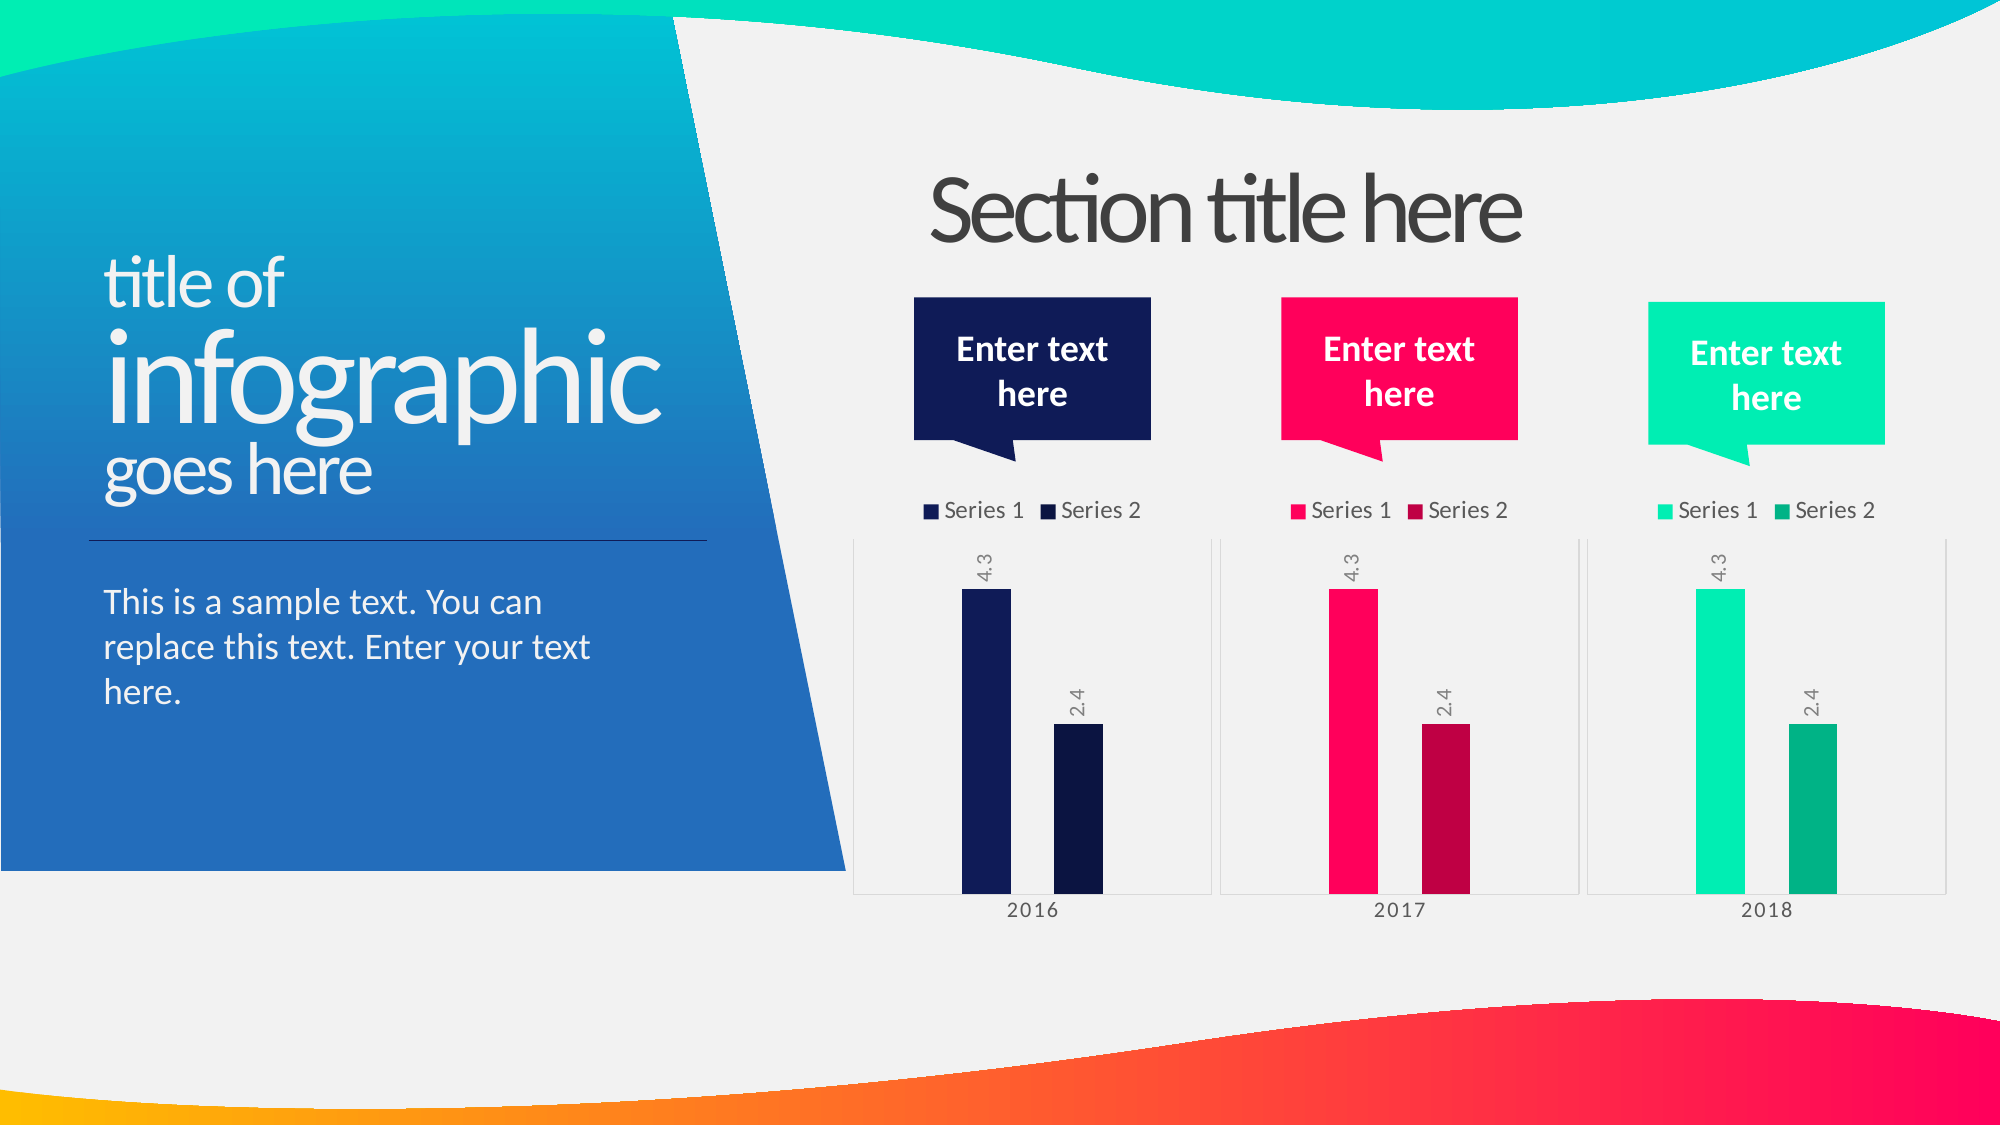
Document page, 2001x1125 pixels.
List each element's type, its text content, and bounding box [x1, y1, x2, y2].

text_box Enter text here [1647, 300, 1886, 468]
text_box title of [88, 225, 655, 331]
text_box [0, 0, 2000, 110]
text_box Enter text here [913, 296, 1152, 464]
text_box Enter text here [1280, 296, 1519, 464]
chart [845, 482, 1954, 933]
text_box infographic [88, 278, 749, 459]
text_box Section title here [914, 135, 1885, 270]
text_box [0, 14, 845, 872]
text_box [0, 999, 2000, 1125]
text_box This is a sample text. You can replace this text. Enter your text here. [88, 570, 665, 720]
text_box goes here [88, 411, 655, 517]
